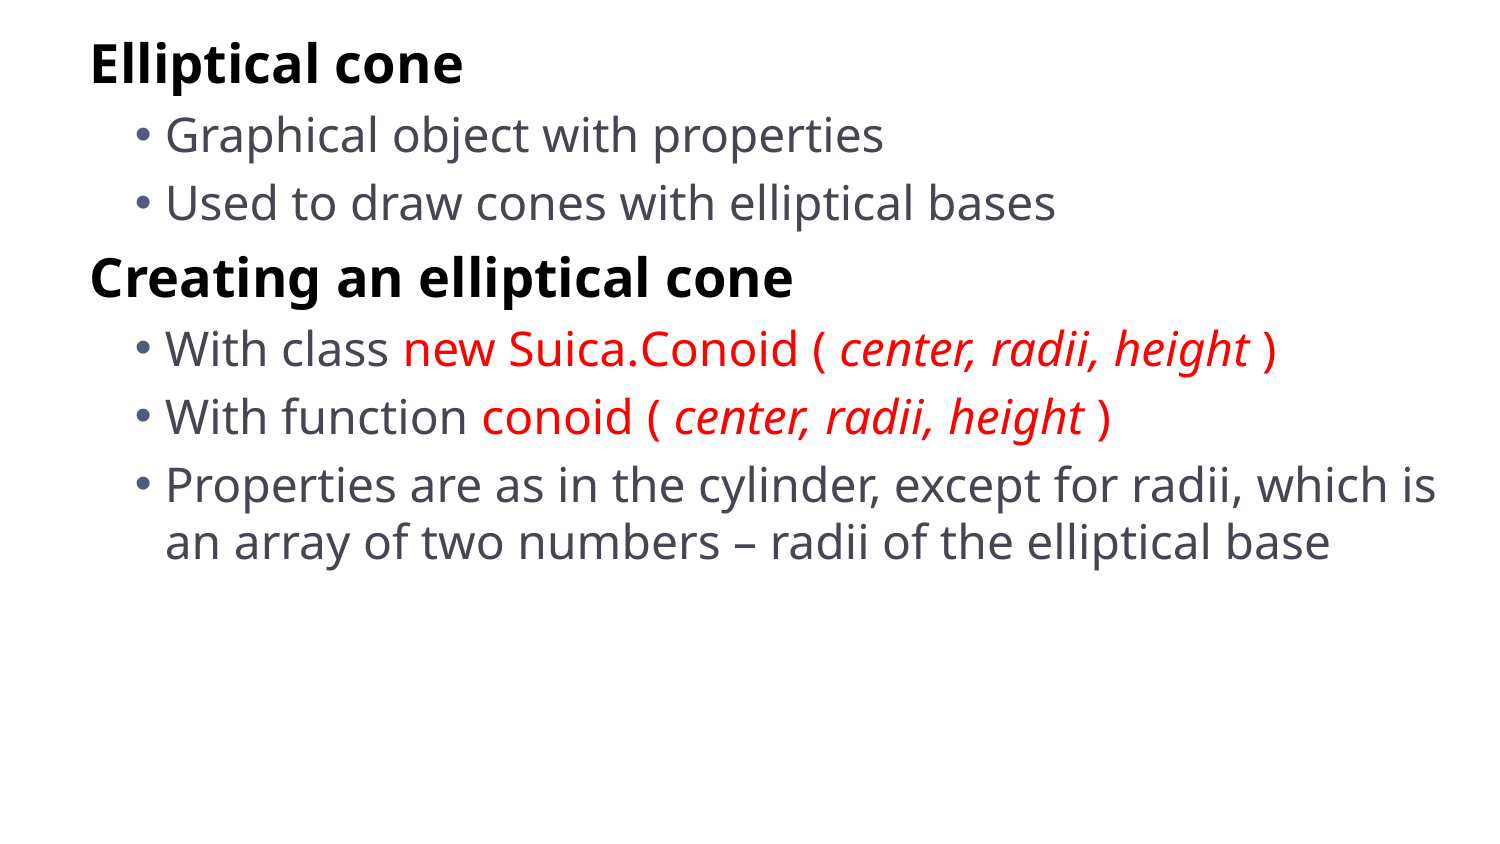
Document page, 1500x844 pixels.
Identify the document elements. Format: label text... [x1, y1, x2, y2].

list Elliptical cone Graphical object with properties Used to draw cones with elliptical bases Creating an elliptical cone With class new Suica.Conoid ( center, radii, height ) With function conoid ( center, radii, height ) Properties are as in the cylinder, except for radii, which is an array of two numbers – radii of the elliptical base [75, 21, 1475, 835]
